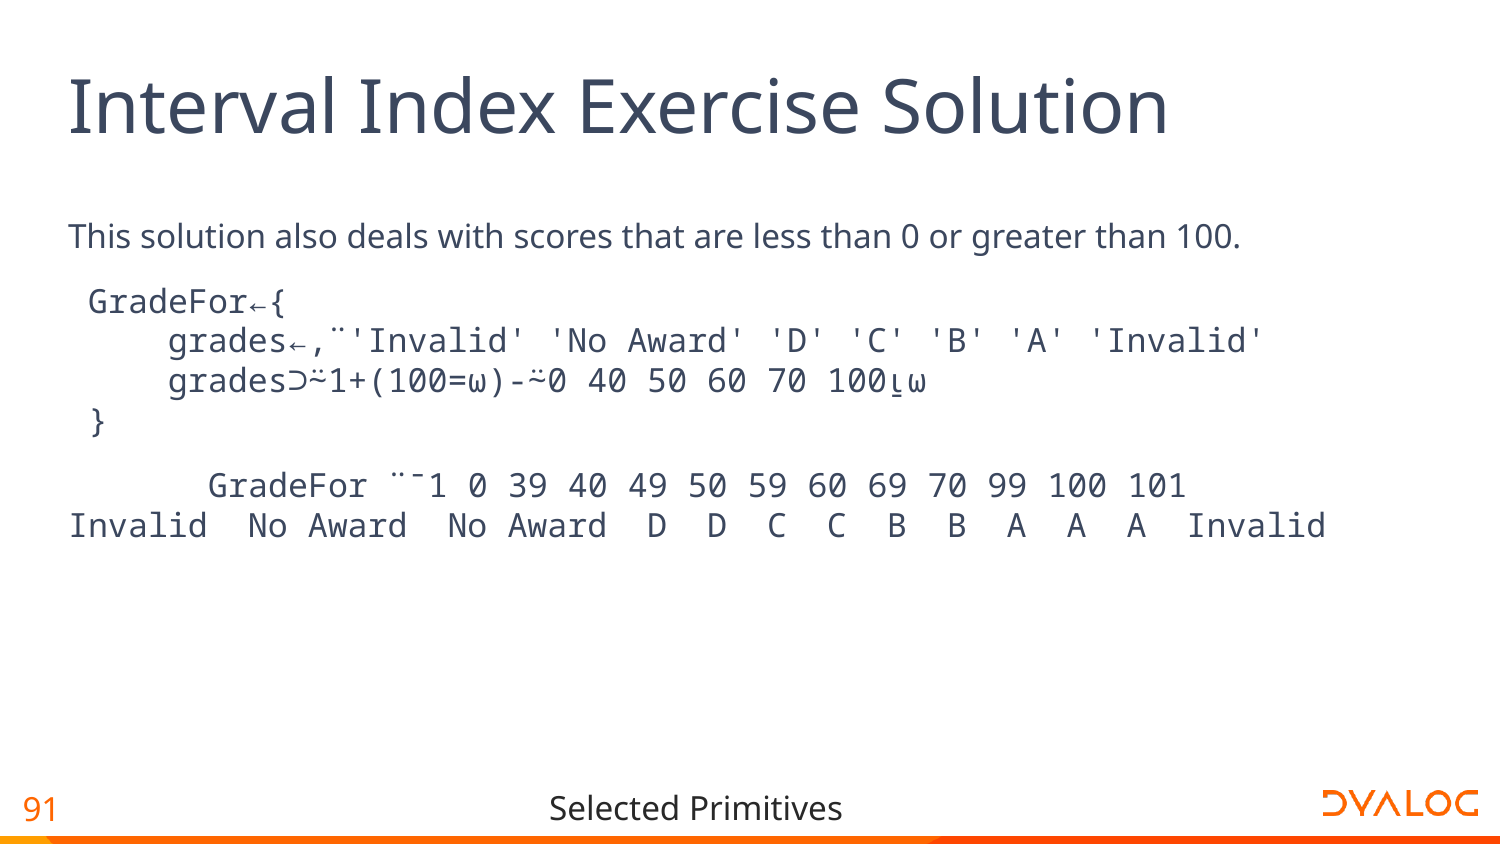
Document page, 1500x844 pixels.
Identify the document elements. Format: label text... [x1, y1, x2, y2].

title Interval Index Exercise Solution [53, 43, 1453, 157]
picture [0, 836, 1500, 844]
picture [1323, 790, 1478, 816]
list This solution also deals with scores that are less than 0 or greater than 100. GradeFor←{ grades←,¨'Invalid' 'No Award' 'D' 'C' 'B' 'A' 'Invalid' grades⊃⍨1+(100=⍵)-⍨0 40 50 60 70 100⍸⍵ } GradeFor ¨¯1 0 39 40 49 50 59 60 69 70 99 100 101 Invalid No Award No Award D D C C B B A A A Invalid [53, 207, 1453, 740]
